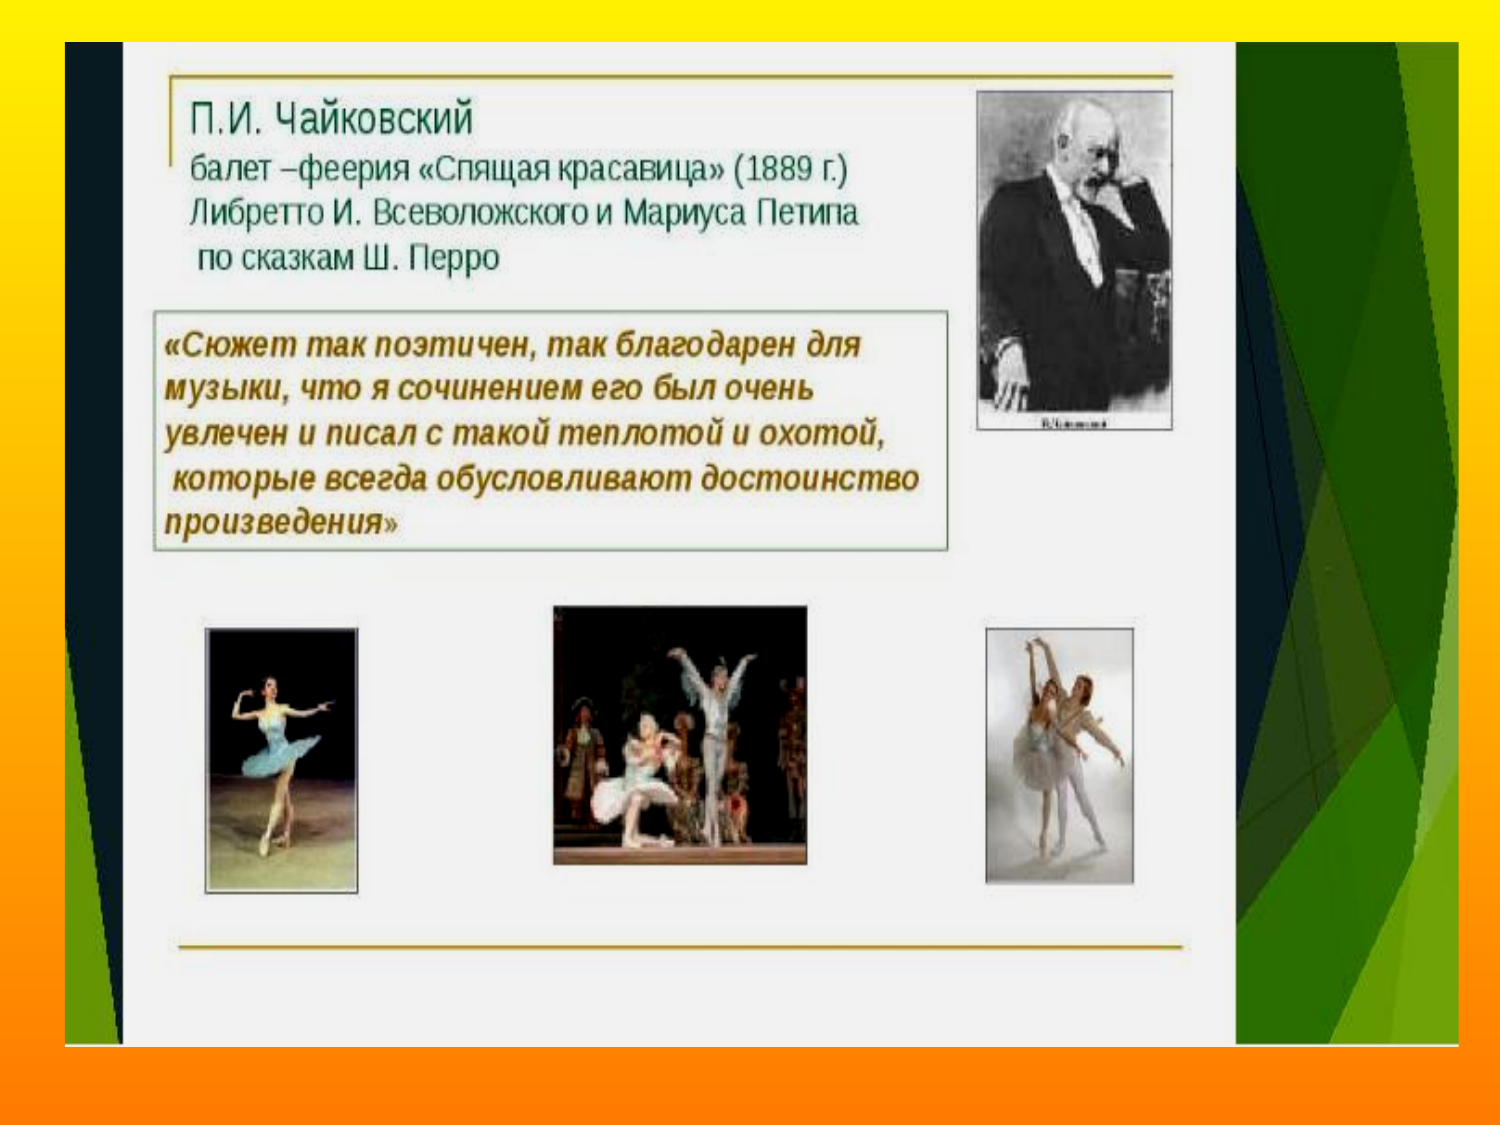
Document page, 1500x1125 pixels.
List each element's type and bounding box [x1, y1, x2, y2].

picture [64, 42, 1459, 1047]
